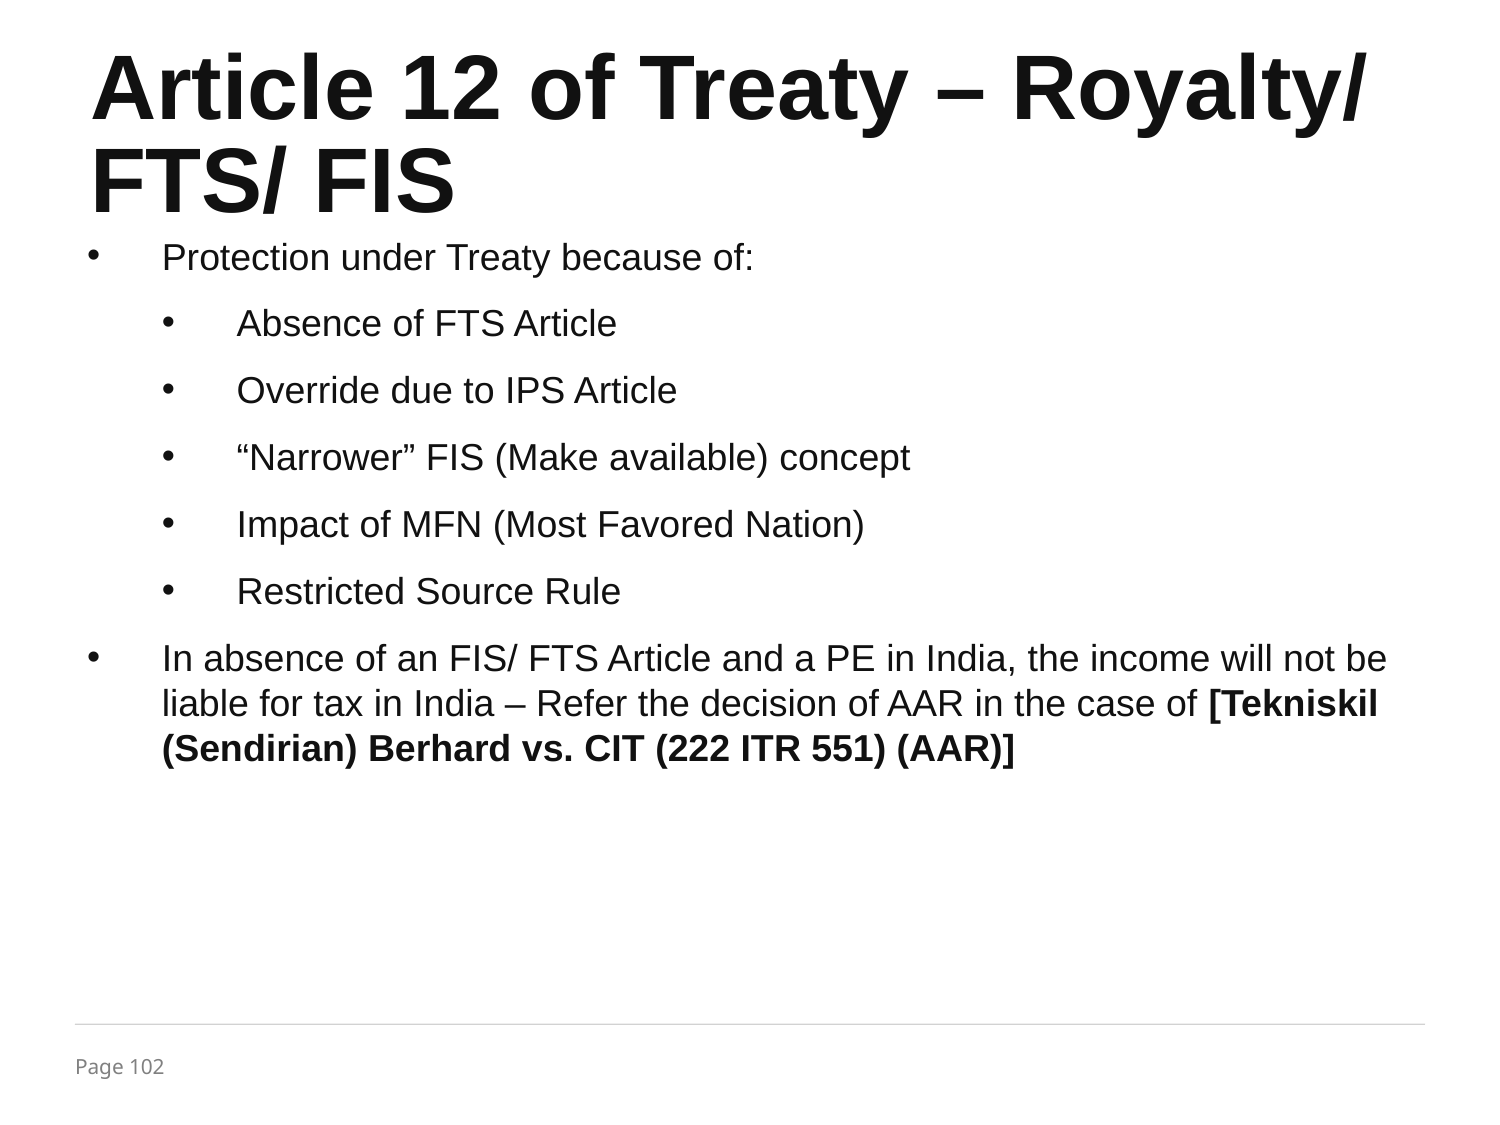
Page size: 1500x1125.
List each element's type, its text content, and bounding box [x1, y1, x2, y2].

text_box Protection under Treaty because of: Absence of FTS Article Override due to IPS Article “Narrower” FIS (Make available) concept Impact of MFN (Most Favored Nation) Restricted Source Rule In absence of an FIS/ FTS Article and a PE in India, the income will not be liable for tax in India – Refer the decision of AAR in the case of [Tekniskil (Sendirian) Berhard vs. CIT (222 ITR 551) (AAR)] [87, 232, 1400, 836]
title Article 12 of Treaty – Royalty/ FTS/ FIS [75, 36, 1426, 179]
